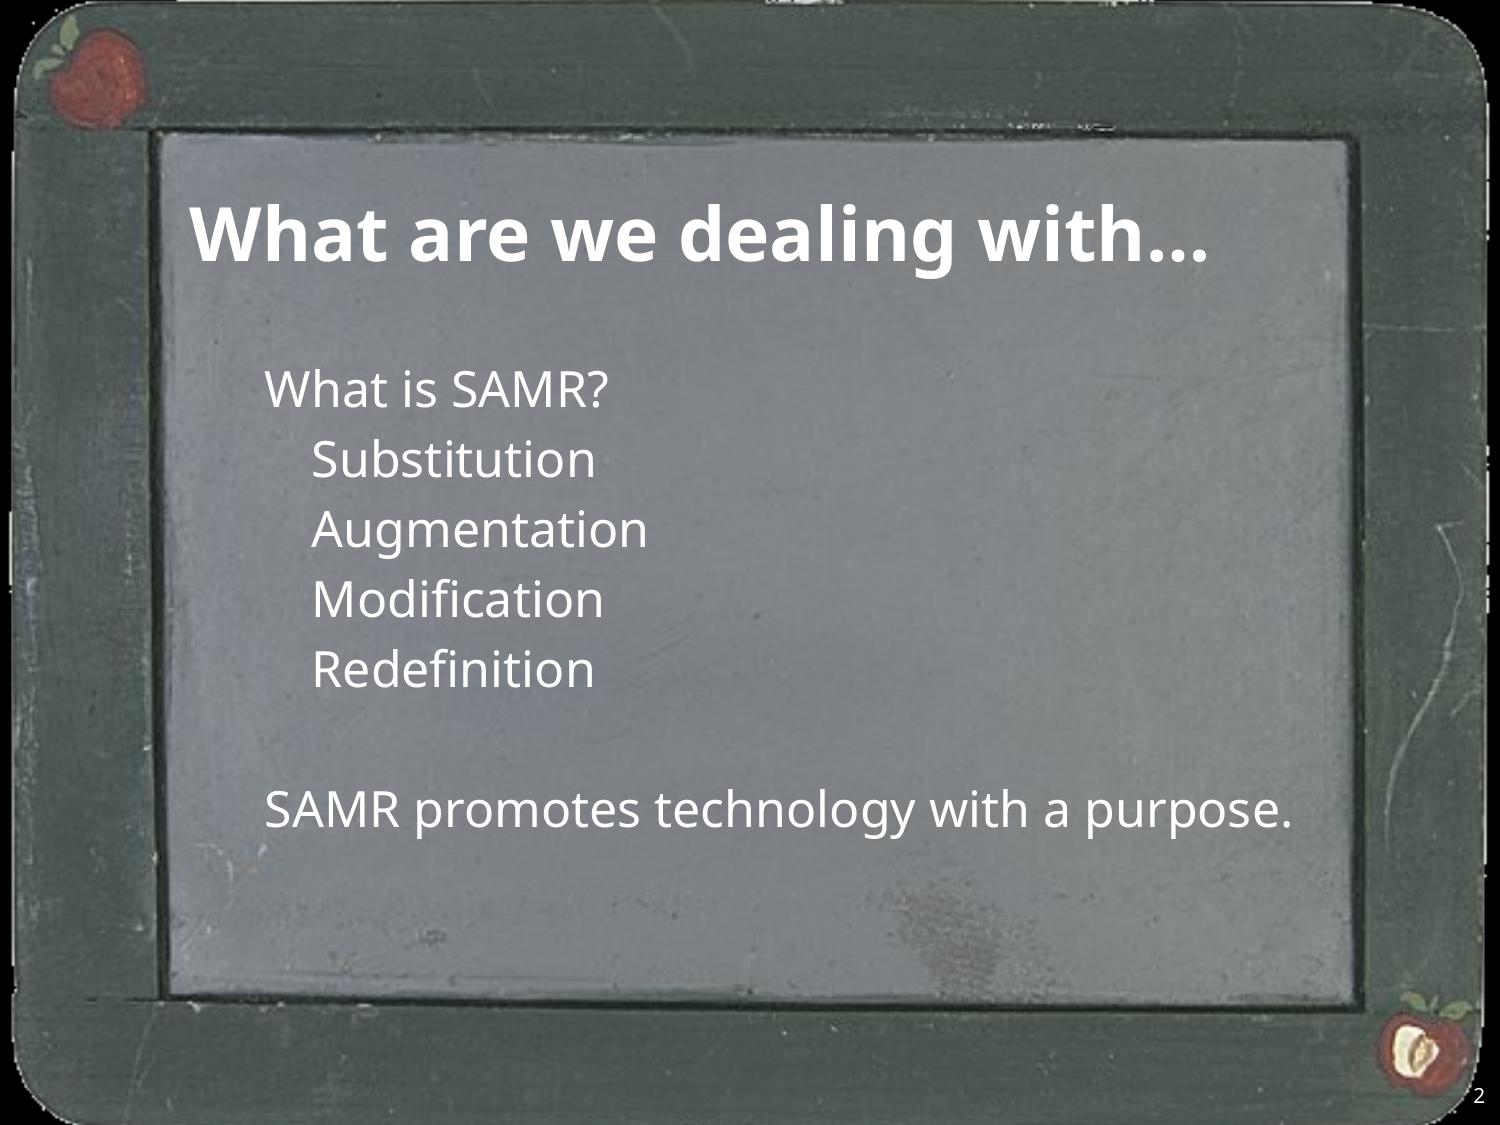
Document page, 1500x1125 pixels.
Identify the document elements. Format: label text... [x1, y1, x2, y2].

title What are we dealing with… [174, 137, 1338, 326]
slide_number 2 [1249, 1074, 1500, 1125]
list What is SAMR? Substitution Augmentation Modification Redefinition SAMR promotes technology with a purpose. [174, 349, 1338, 976]
picture [0, 0, 1500, 1125]
